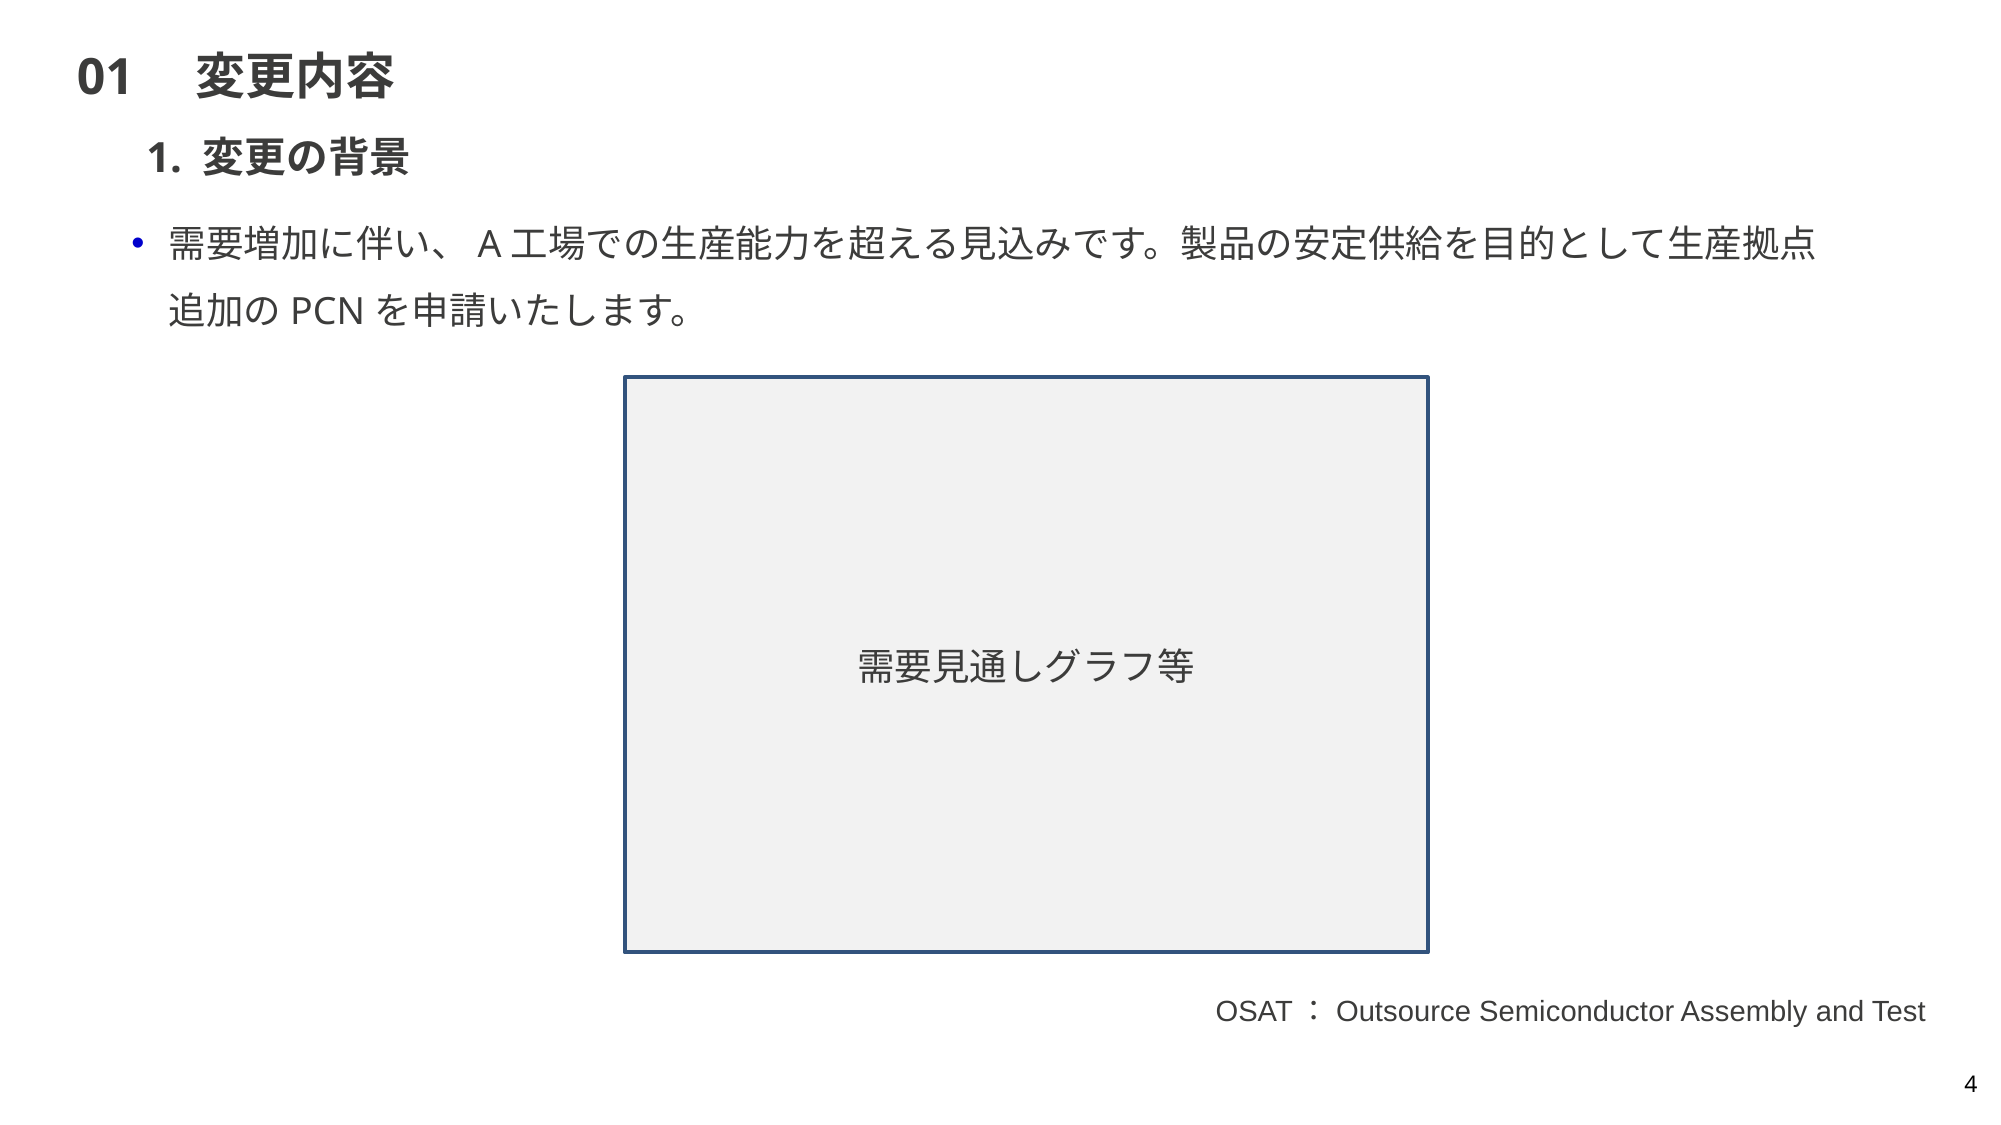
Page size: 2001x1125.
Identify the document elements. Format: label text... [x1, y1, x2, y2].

text_box 需要見通しグラフ等 [623, 375, 1430, 954]
title 01 変更内容 [0, 0, 1877, 123]
text_box 需要増加に伴い、A工場での生産能力を超える見込みです。製品の安定供給を目的として生産拠点追加のPCNを申請いたします。 [116, 190, 1843, 345]
text_box OSAT：Outsource Semiconductor Assembly and Test [1200, 984, 1975, 1035]
text_box 1. 変更の背景 [69, 124, 1546, 200]
